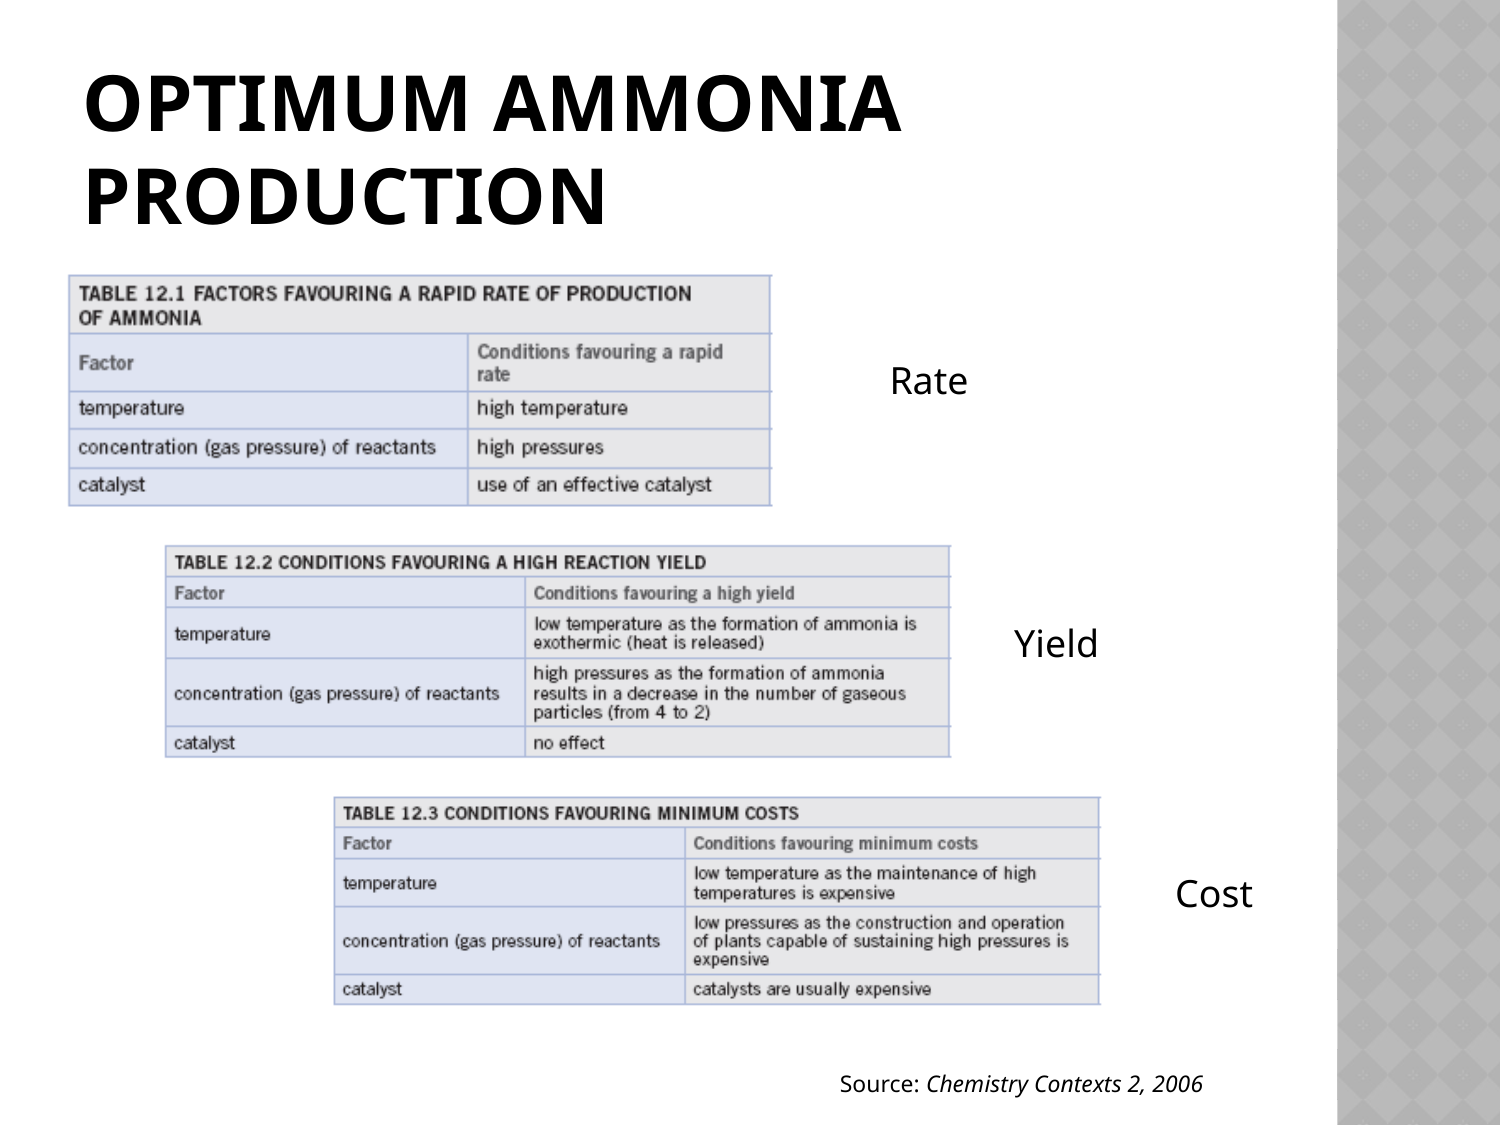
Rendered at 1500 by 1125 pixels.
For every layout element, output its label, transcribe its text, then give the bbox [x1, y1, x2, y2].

picture [149, 537, 962, 770]
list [49, 261, 786, 520]
text_box Rate [874, 349, 984, 410]
text_box Cost [1160, 862, 1268, 923]
title Optimum ammonia production [75, 52, 1263, 240]
text_box Yield [999, 612, 1114, 673]
picture [324, 786, 1113, 1018]
text_box Source: Chemistry Contexts 2, 2006 [825, 1062, 1238, 1105]
